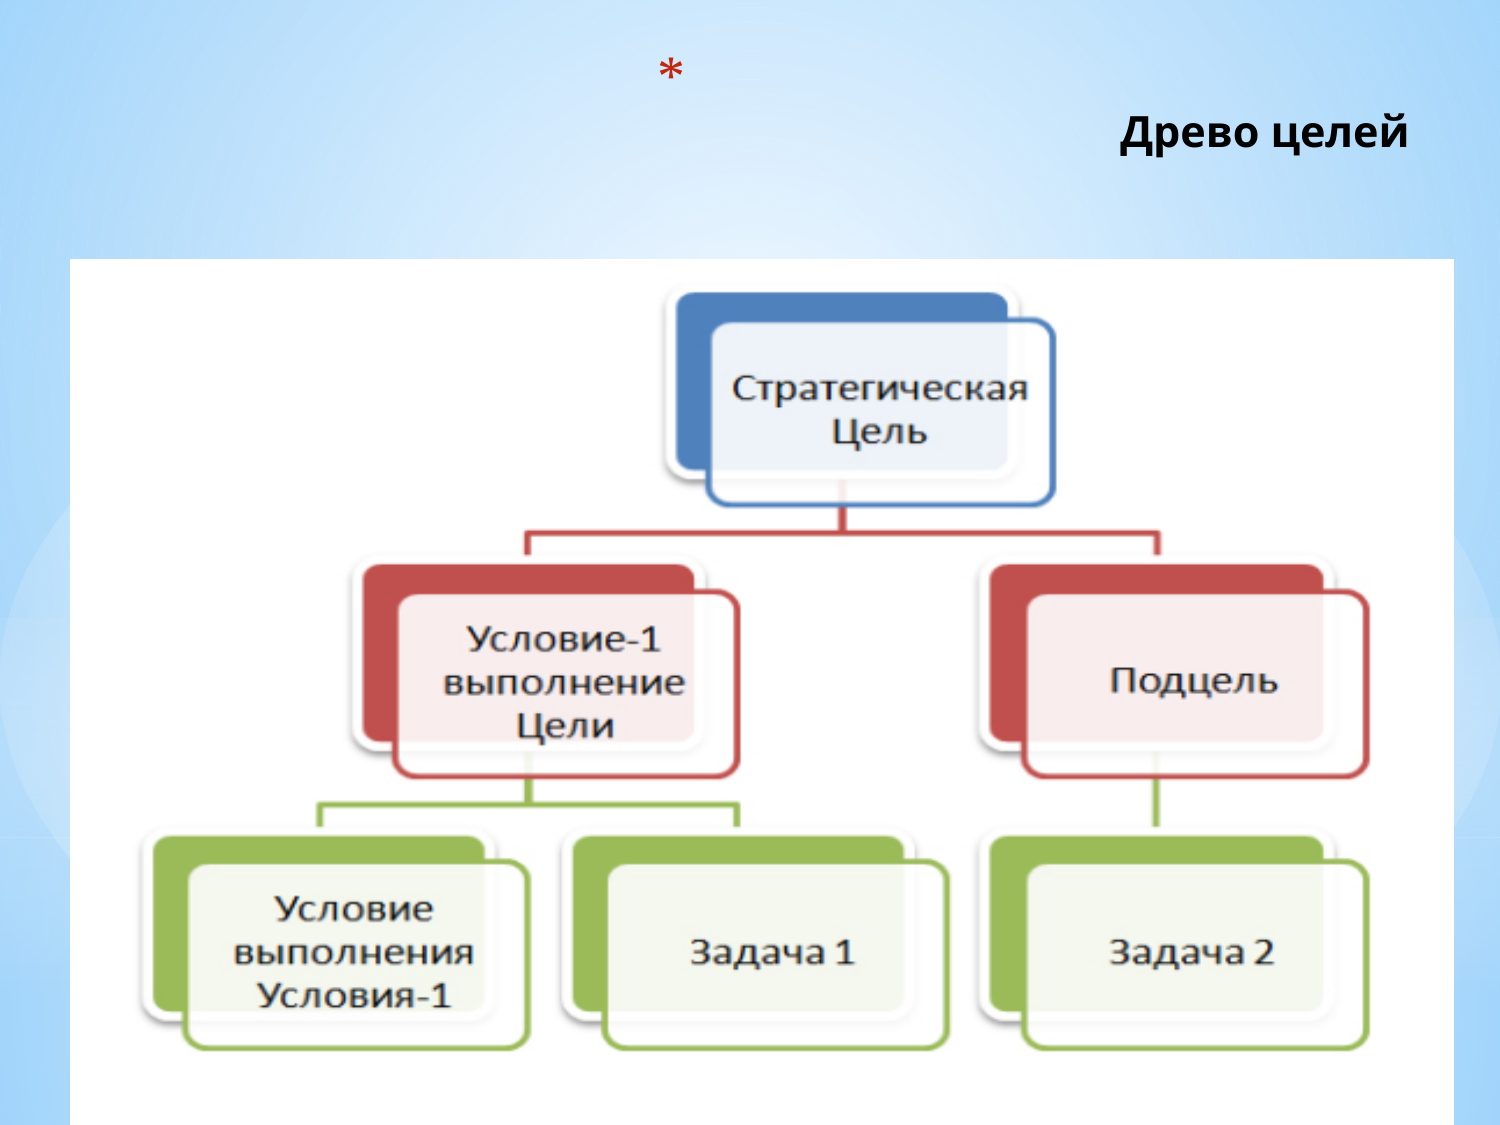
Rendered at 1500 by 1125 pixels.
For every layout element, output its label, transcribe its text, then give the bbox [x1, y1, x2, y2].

title Древо целей [75, 45, 1425, 164]
picture [70, 258, 1454, 1125]
